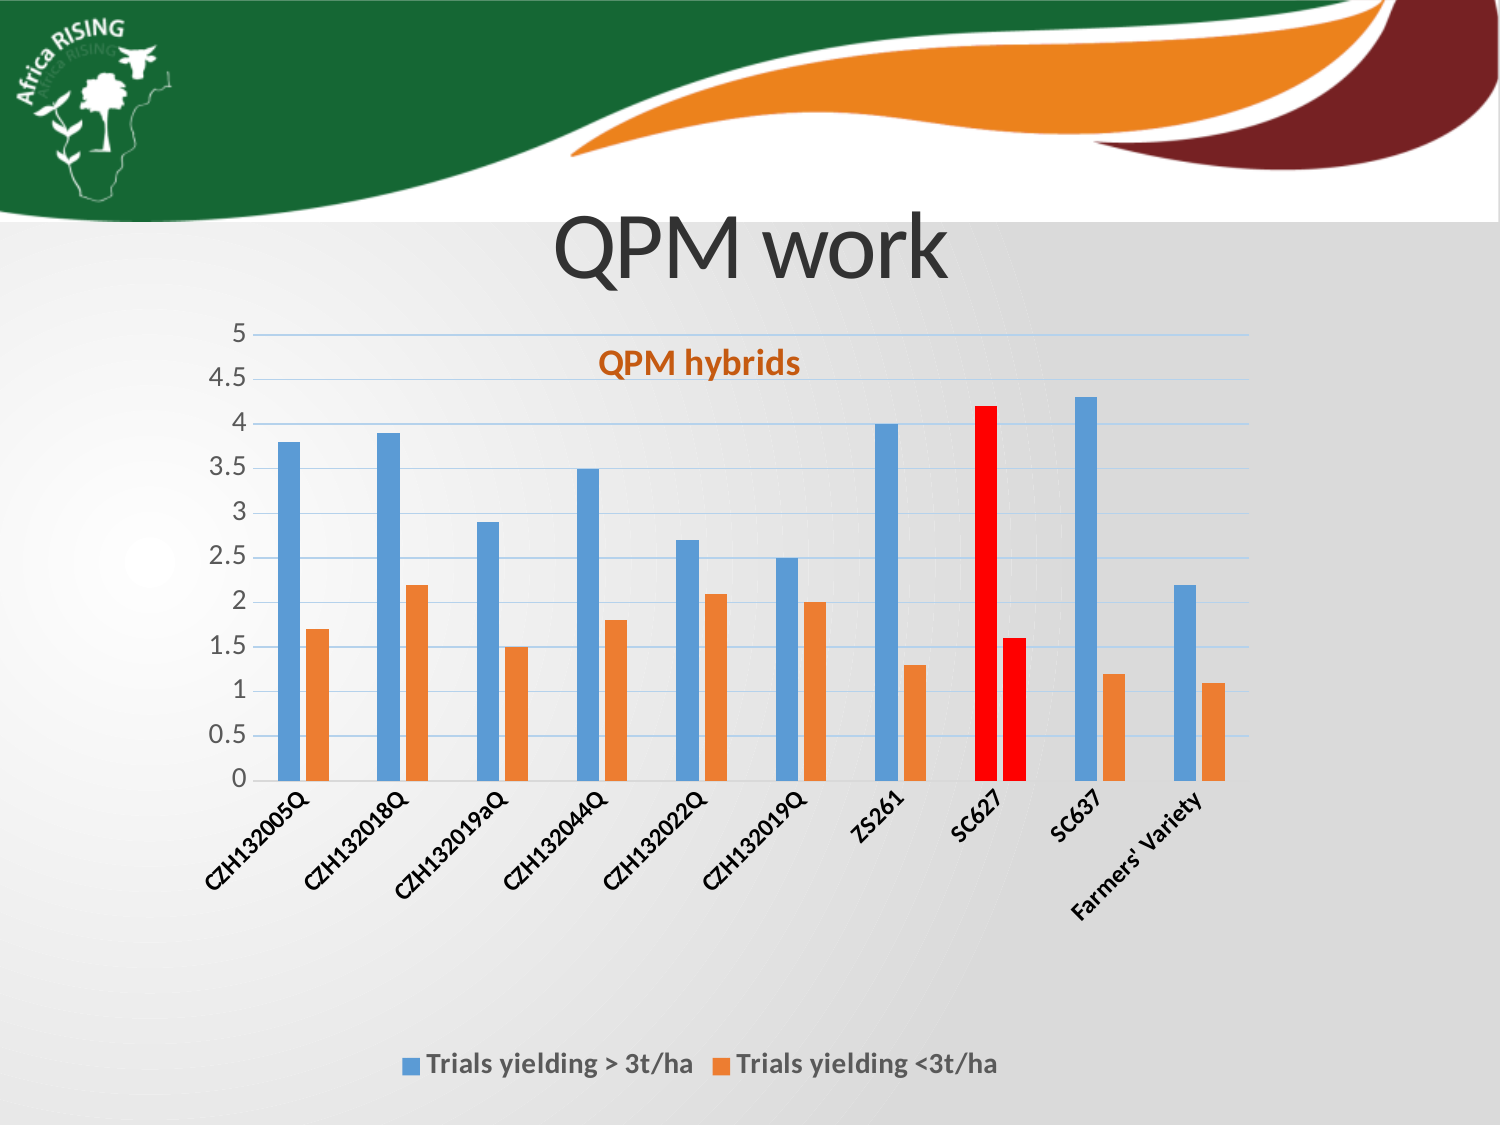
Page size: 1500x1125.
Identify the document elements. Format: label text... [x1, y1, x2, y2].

picture [0, 0, 1499, 222]
chart [124, 311, 1276, 1088]
title QPM work [537, 174, 1275, 300]
